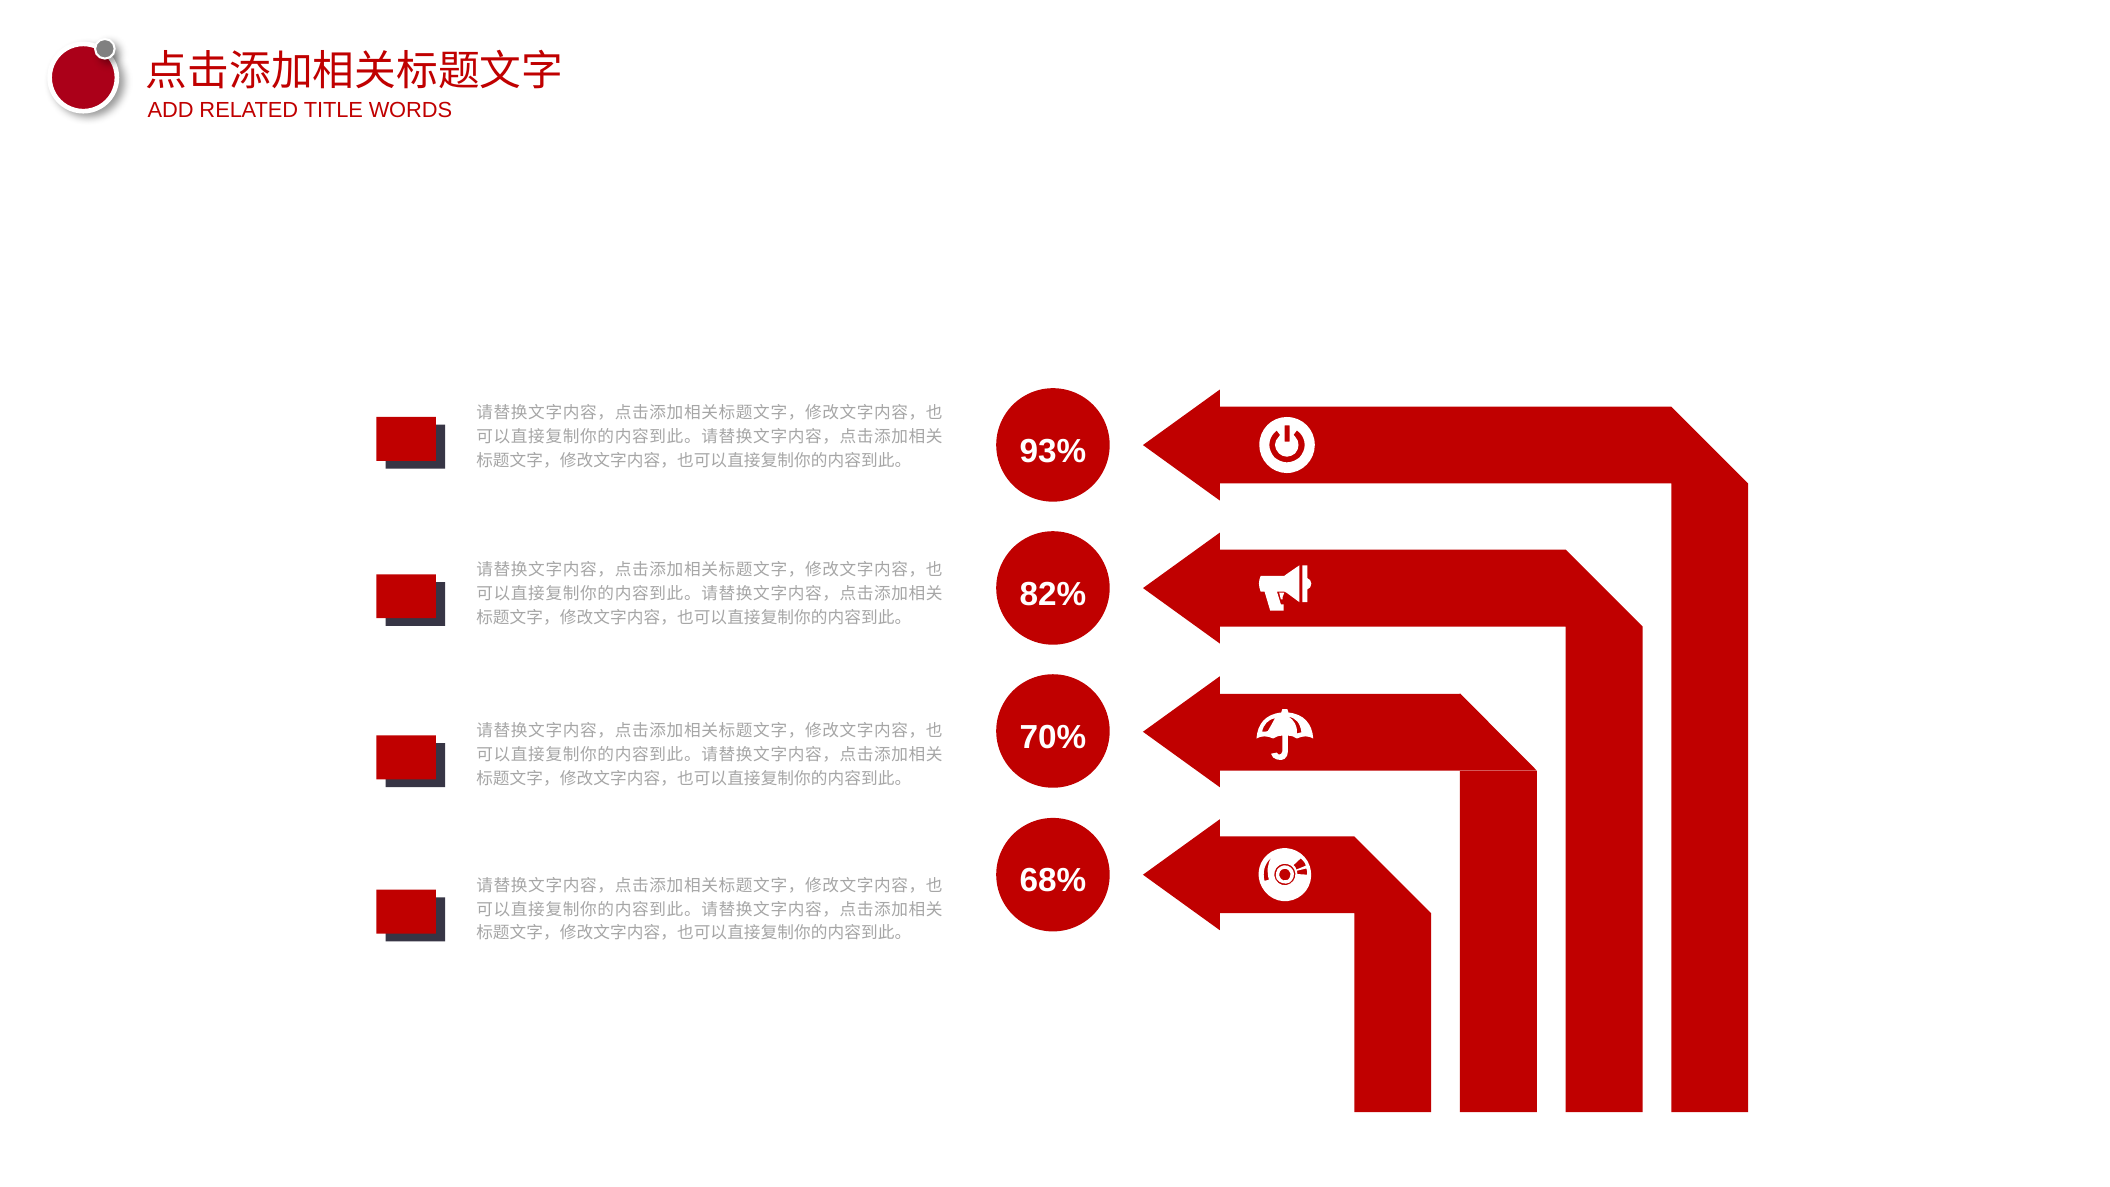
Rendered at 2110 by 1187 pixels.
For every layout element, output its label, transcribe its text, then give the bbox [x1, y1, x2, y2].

text_box [48, 42, 118, 113]
text_box [94, 37, 116, 60]
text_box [376, 735, 446, 788]
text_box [1142, 819, 1432, 1112]
text_box 点击添加相关标题文字 [145, 43, 564, 95]
text_box 请替换文字内容，点击添加相关标题文字，修改文字内容，也可以直接复制你的内容到此。请替换文字内容，点击添加相关标题文字，修改文字内容，也可以直接复制你的内容到此。 [461, 390, 959, 477]
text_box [376, 889, 446, 942]
text_box 请替换文字内容，点击添加相关标题文字，修改文字内容，也可以直接复制你的内容到此。请替换文字内容，点击添加相关标题文字，修改文字内容，也可以直接复制你的内容到此。 [461, 863, 959, 950]
text_box 请替换文字内容，点击添加相关标题文字，修改文字内容，也可以直接复制你的内容到此。请替换文字内容，点击添加相关标题文字，修改文字内容，也可以直接复制你的内容到此。 [461, 547, 959, 635]
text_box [996, 674, 1110, 788]
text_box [376, 574, 446, 626]
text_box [1142, 389, 1749, 1112]
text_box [996, 531, 1110, 645]
text_box 请替换文字内容，点击添加相关标题文字，修改文字内容，也可以直接复制你的内容到此。请替换文字内容，点击添加相关标题文字，修改文字内容，也可以直接复制你的内容到此。 [461, 708, 959, 796]
text_box ADD RELATED TITLE WORDS [147, 96, 453, 123]
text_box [996, 817, 1110, 932]
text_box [376, 416, 446, 469]
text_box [996, 388, 1110, 502]
